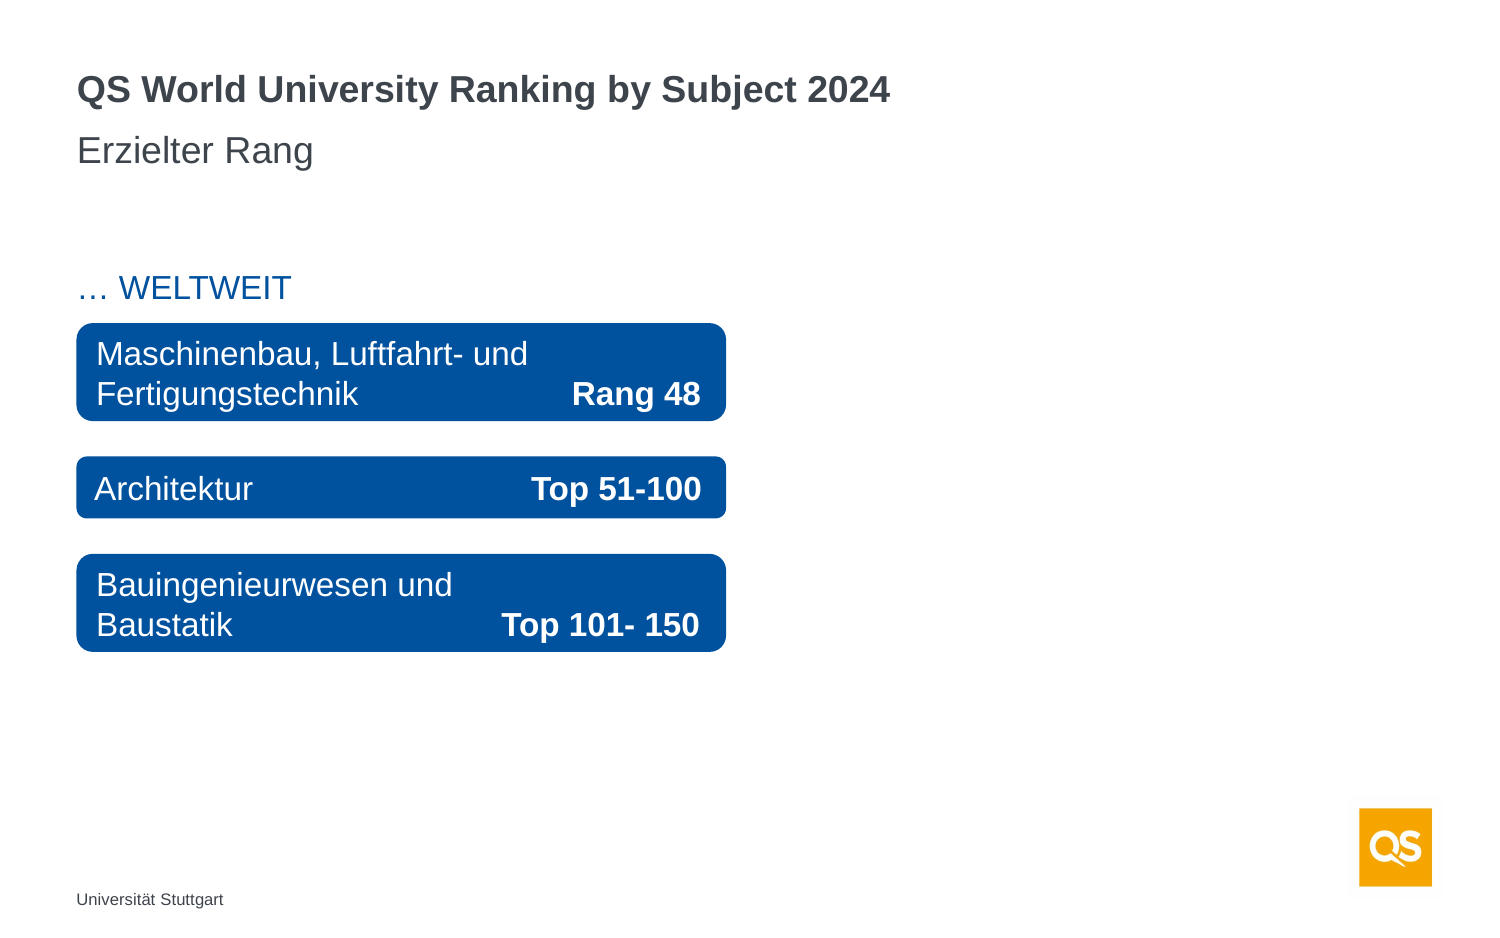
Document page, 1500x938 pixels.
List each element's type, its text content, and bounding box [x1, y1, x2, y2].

text_box Bauingenieurwesen und Baustatik Top 101- 150 [75, 552, 728, 653]
title QS World University Ranking by Subject 2024 [76, 64, 1424, 111]
picture [1347, 795, 1444, 899]
footer Universität Stuttgart [76, 888, 1072, 910]
text_box … Weltweit [76, 262, 727, 302]
text_box Architektur Top 51-100 [75, 455, 728, 520]
text_box Maschinenbau, Luftfahrt- und Fertigungstechnik Rang 48 [75, 321, 728, 423]
list Erzielter Rang [76, 117, 1424, 163]
